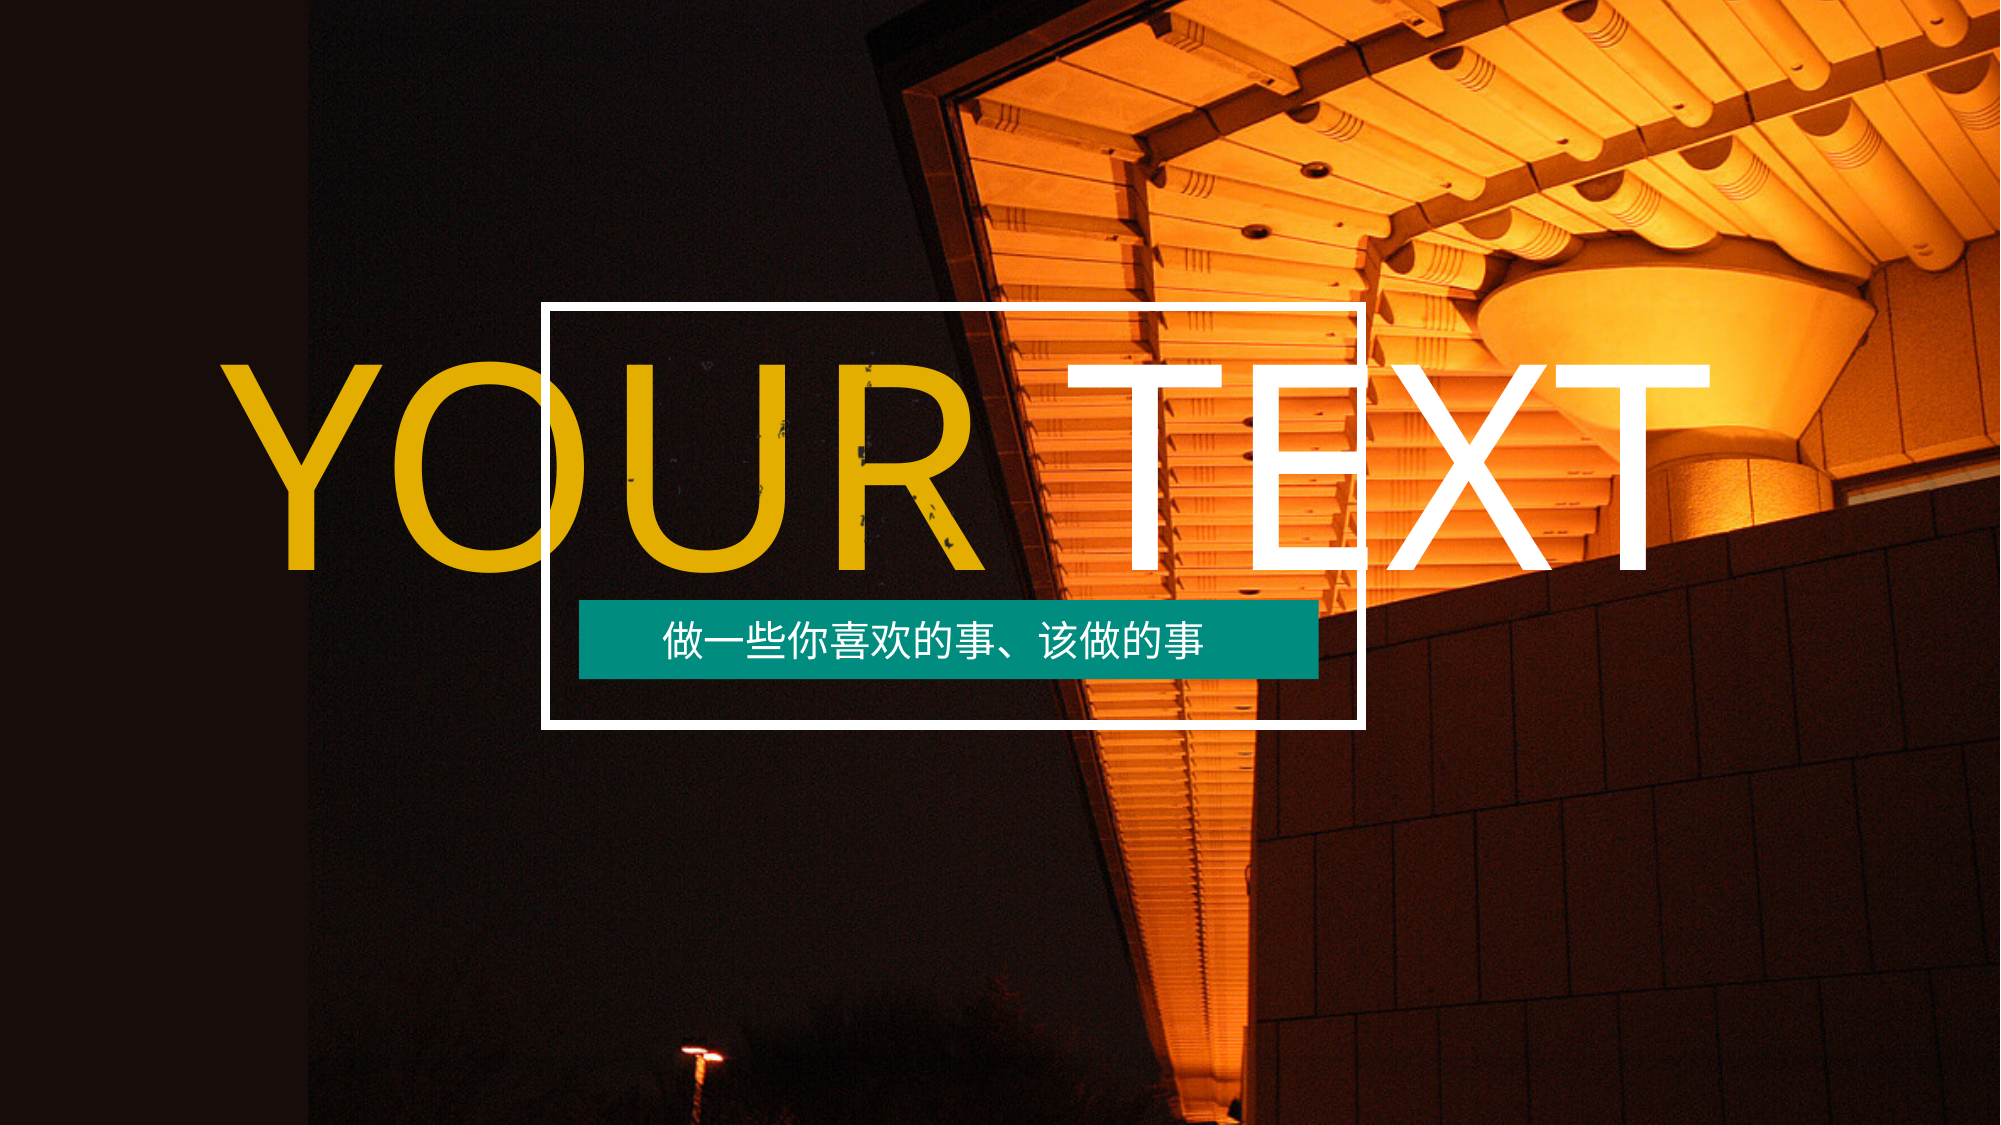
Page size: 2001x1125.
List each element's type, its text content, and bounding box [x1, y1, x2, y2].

picture [308, 0, 2000, 1125]
text_box YOUR TEXT [205, 276, 308, 636]
